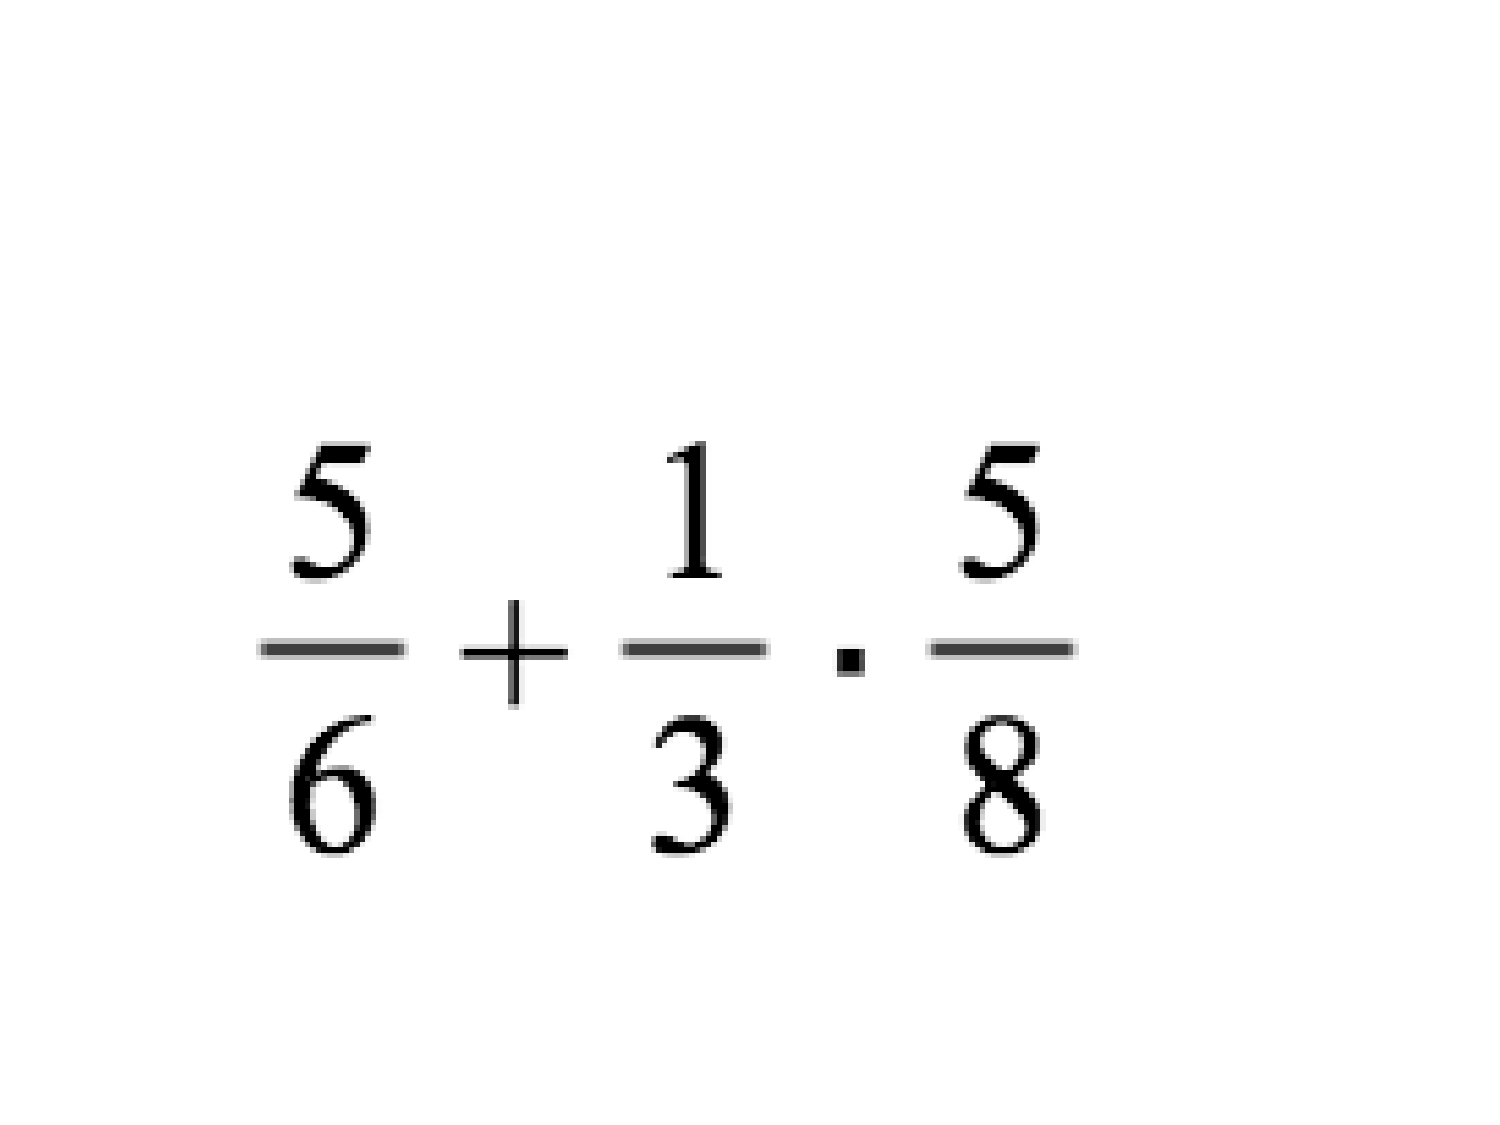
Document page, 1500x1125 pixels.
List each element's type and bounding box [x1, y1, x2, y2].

list [74, 262, 1426, 1006]
